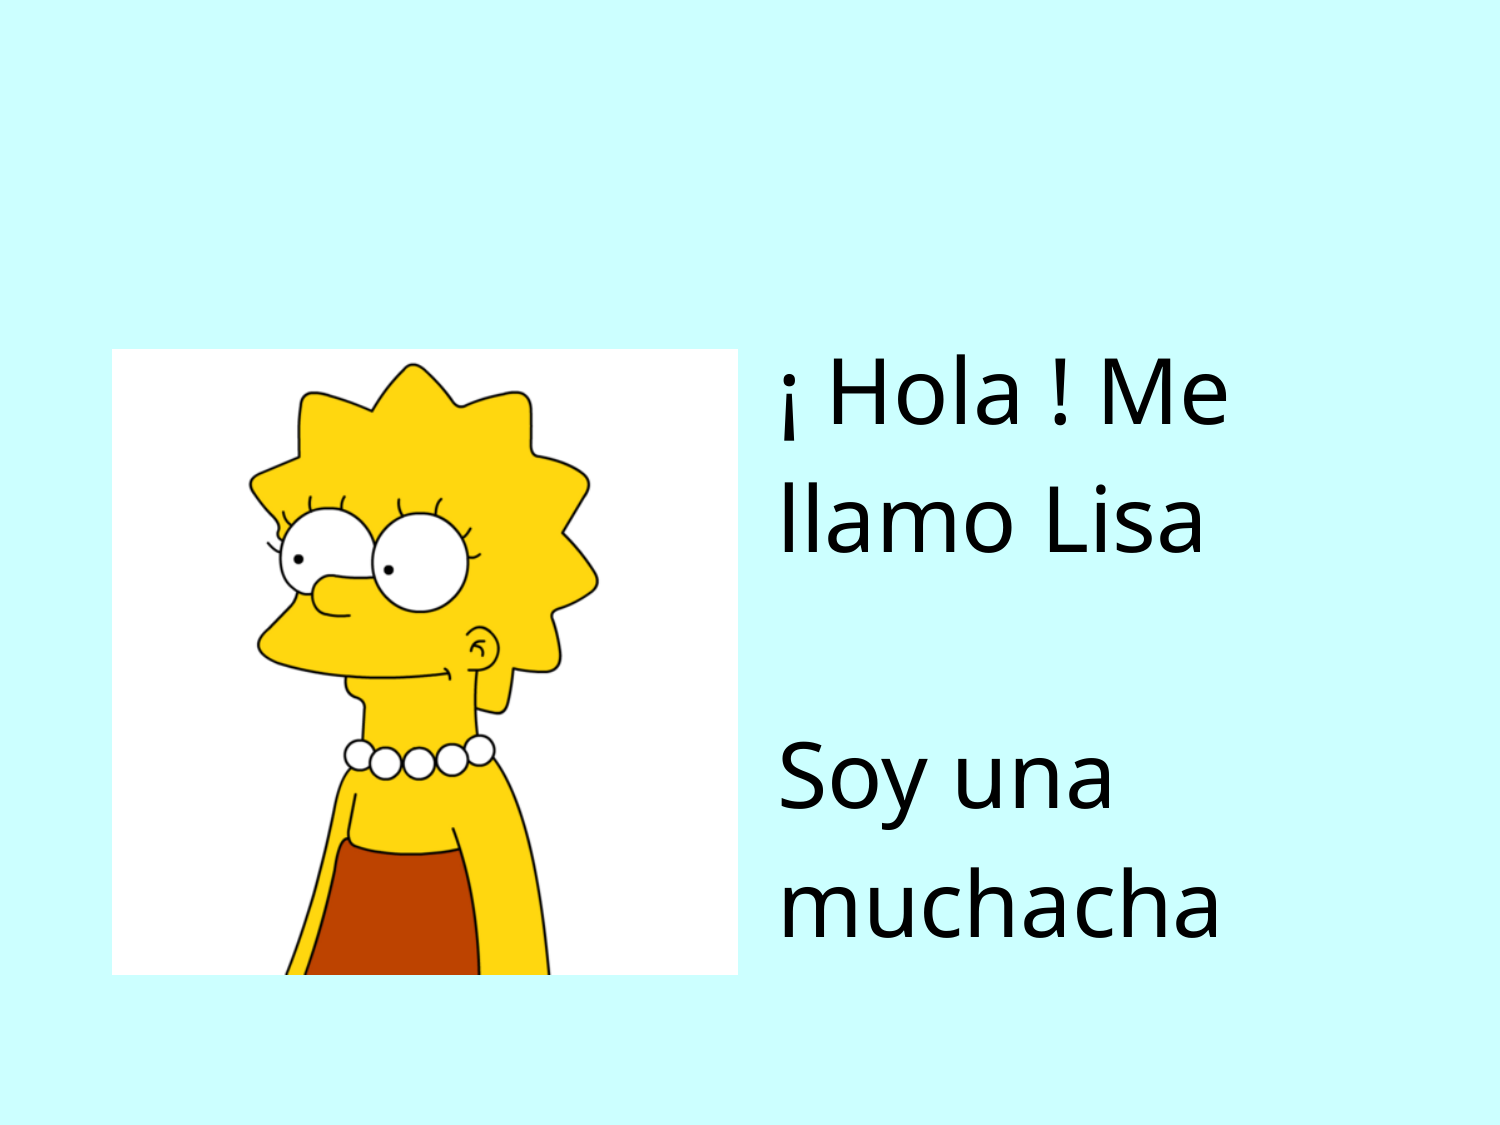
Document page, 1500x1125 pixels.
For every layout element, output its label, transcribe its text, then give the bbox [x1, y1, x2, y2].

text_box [112, 349, 738, 976]
list ¡ Hola ! Me llamo Lisa Soy una muchacha [762, 324, 1388, 1001]
